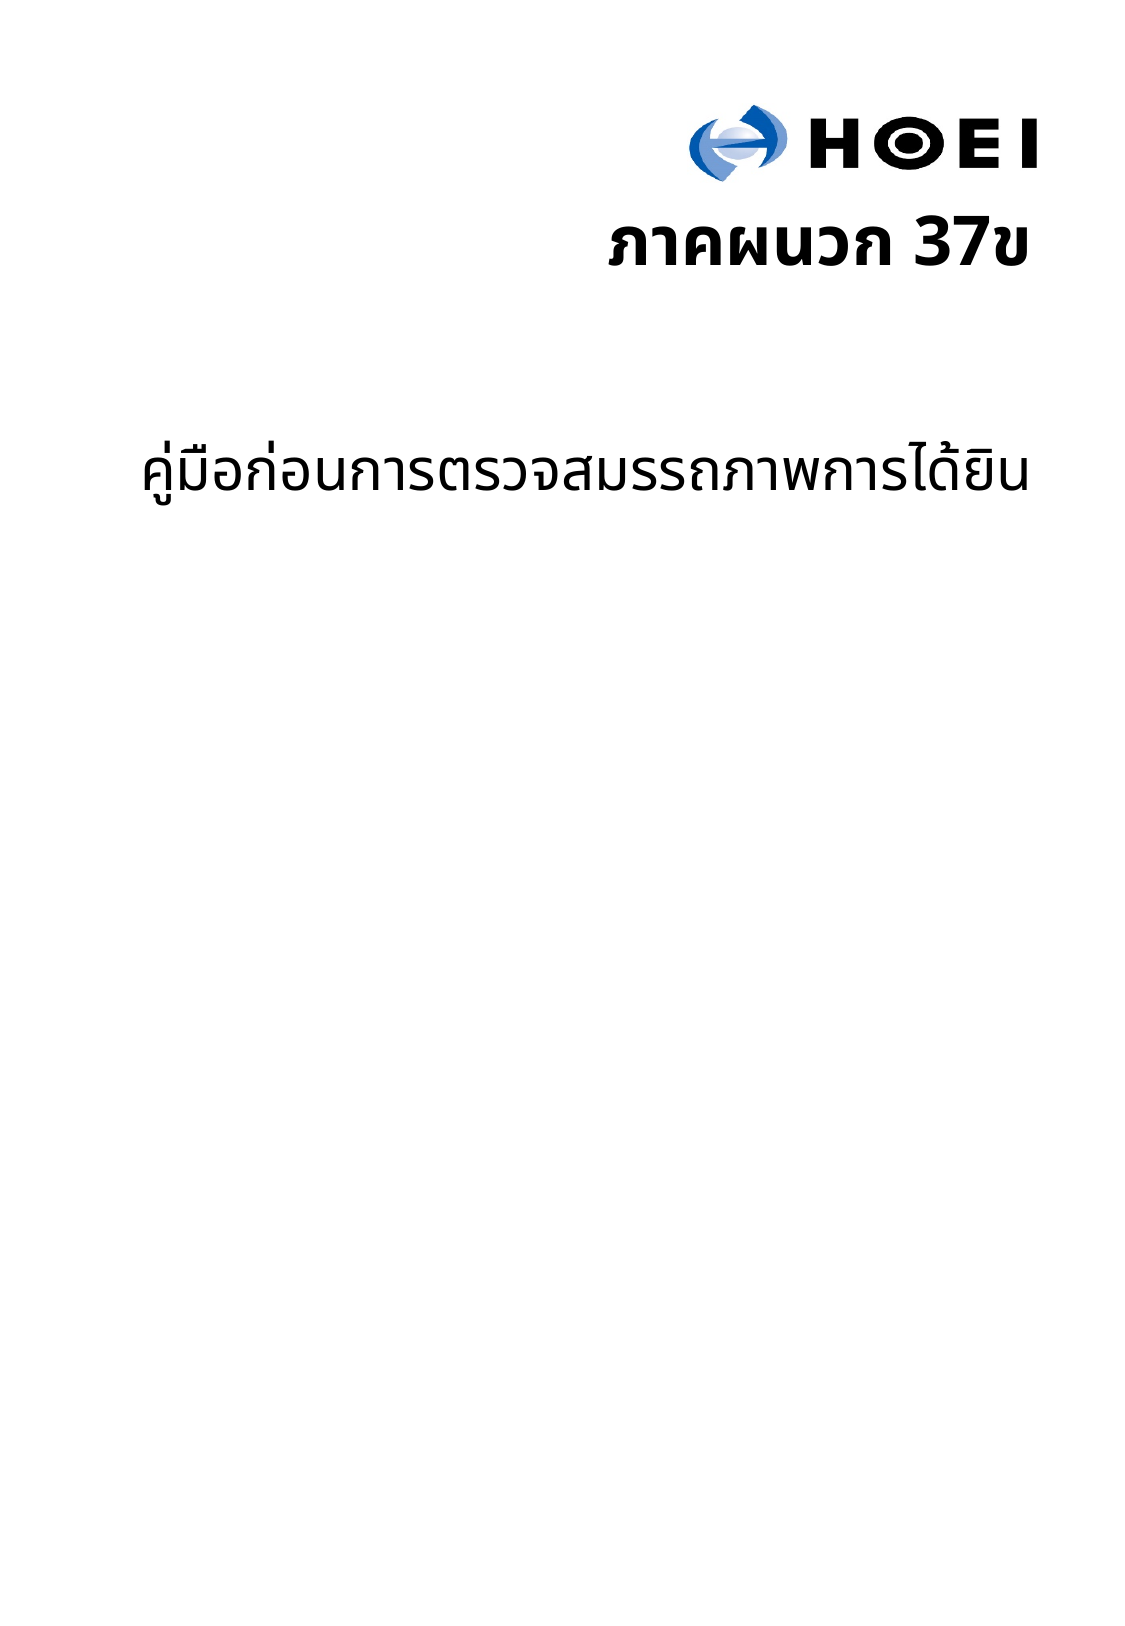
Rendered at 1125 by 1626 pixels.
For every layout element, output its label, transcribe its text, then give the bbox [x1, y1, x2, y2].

list คู่มือก่อนการตรวจสมรรถภาพการได้ยิน [77, 432, 1048, 1464]
picture [687, 103, 1038, 183]
title ภาคผนวก 37ข [77, 86, 1048, 401]
